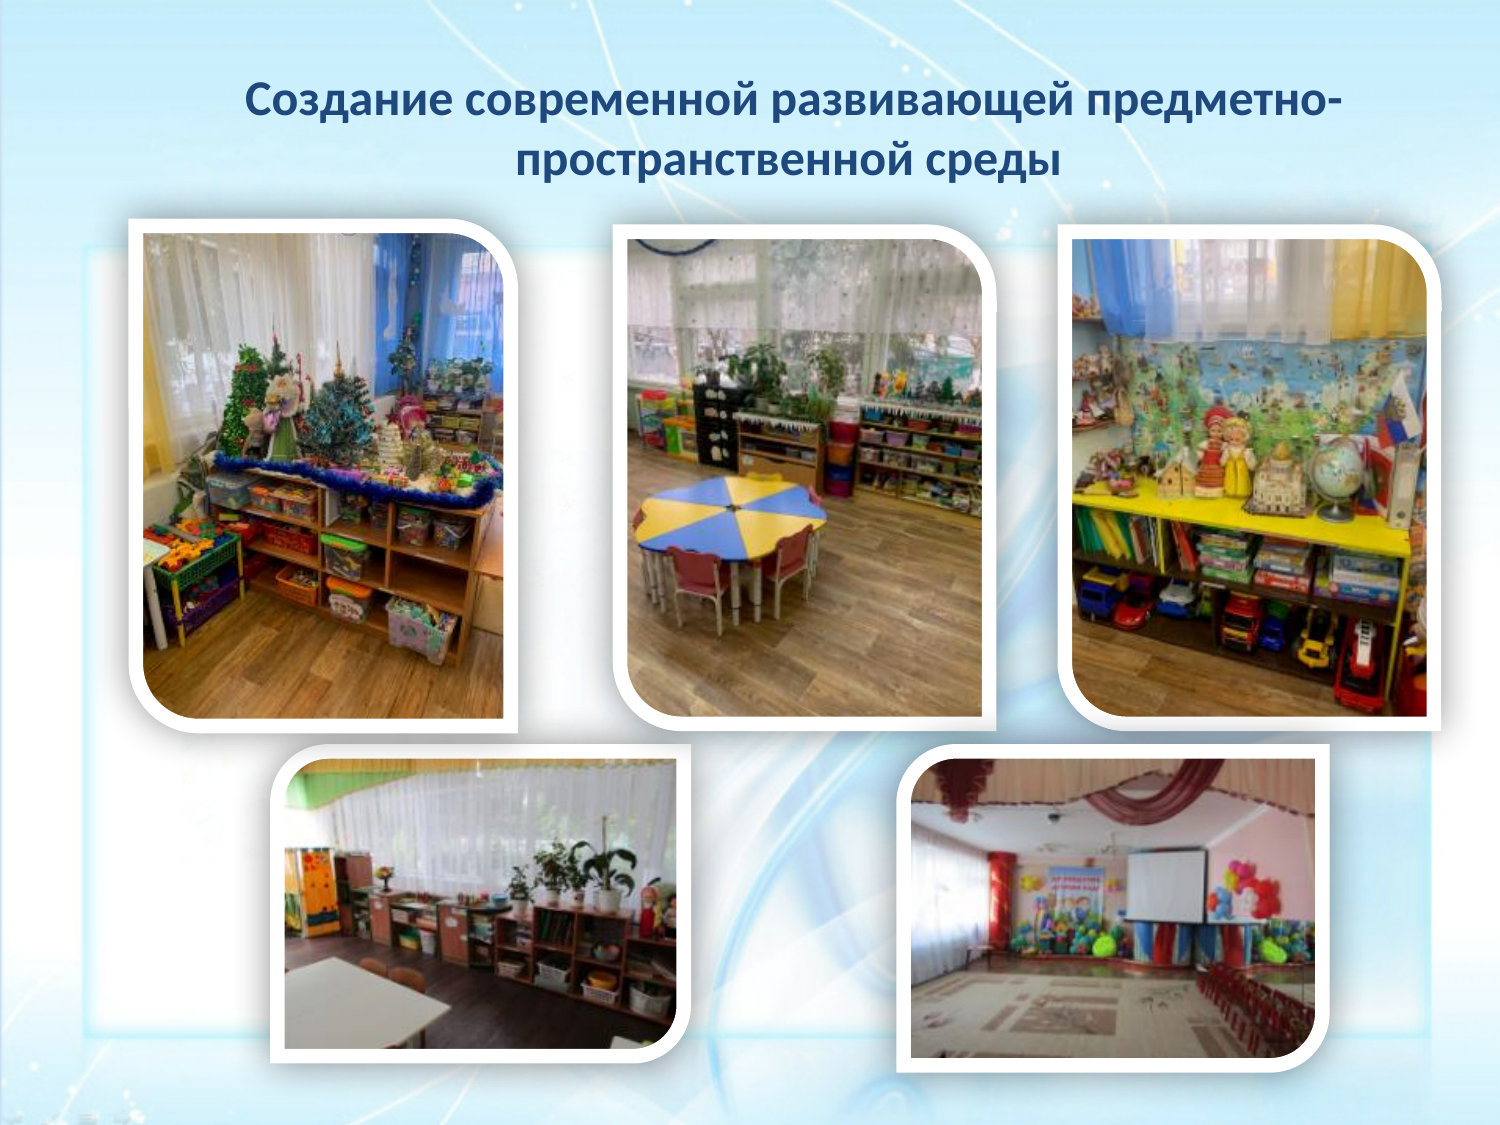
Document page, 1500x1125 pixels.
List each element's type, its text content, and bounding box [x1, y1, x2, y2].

picture [0, 0, 1500, 1125]
text_box Создание современной развивающей предметно-пространственной среды [88, 42, 1500, 208]
